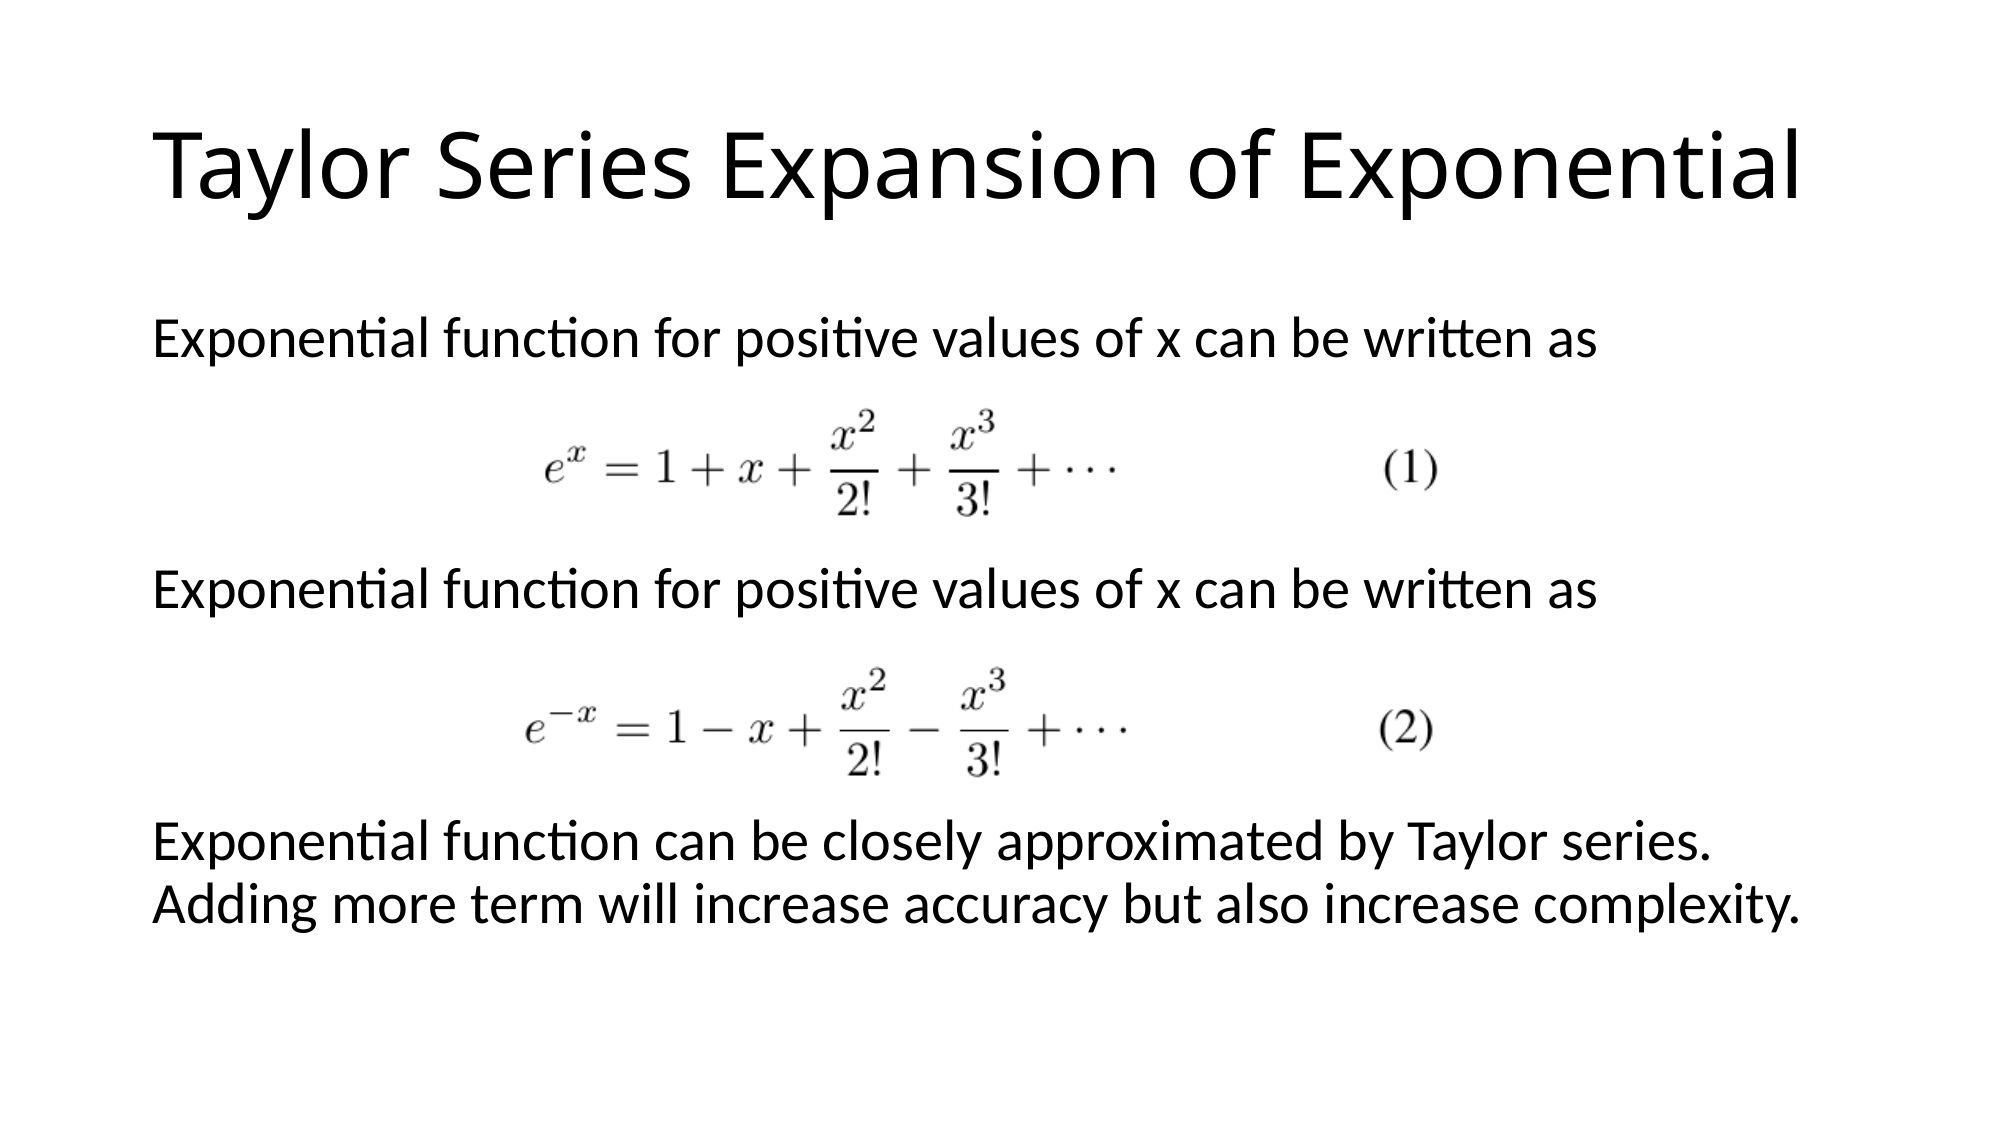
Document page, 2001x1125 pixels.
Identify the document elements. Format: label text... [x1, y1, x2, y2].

picture [527, 399, 1442, 528]
title Taylor Series Expansion of Exponential [137, 59, 1863, 278]
picture [507, 656, 1442, 801]
list Exponential function for positive values of x can be written as Exponential function for positive values of x can be written as Exponential function can be closely approximated by Taylor series. Adding more term will increase accuracy but also increase complexity. [137, 299, 1863, 1014]
